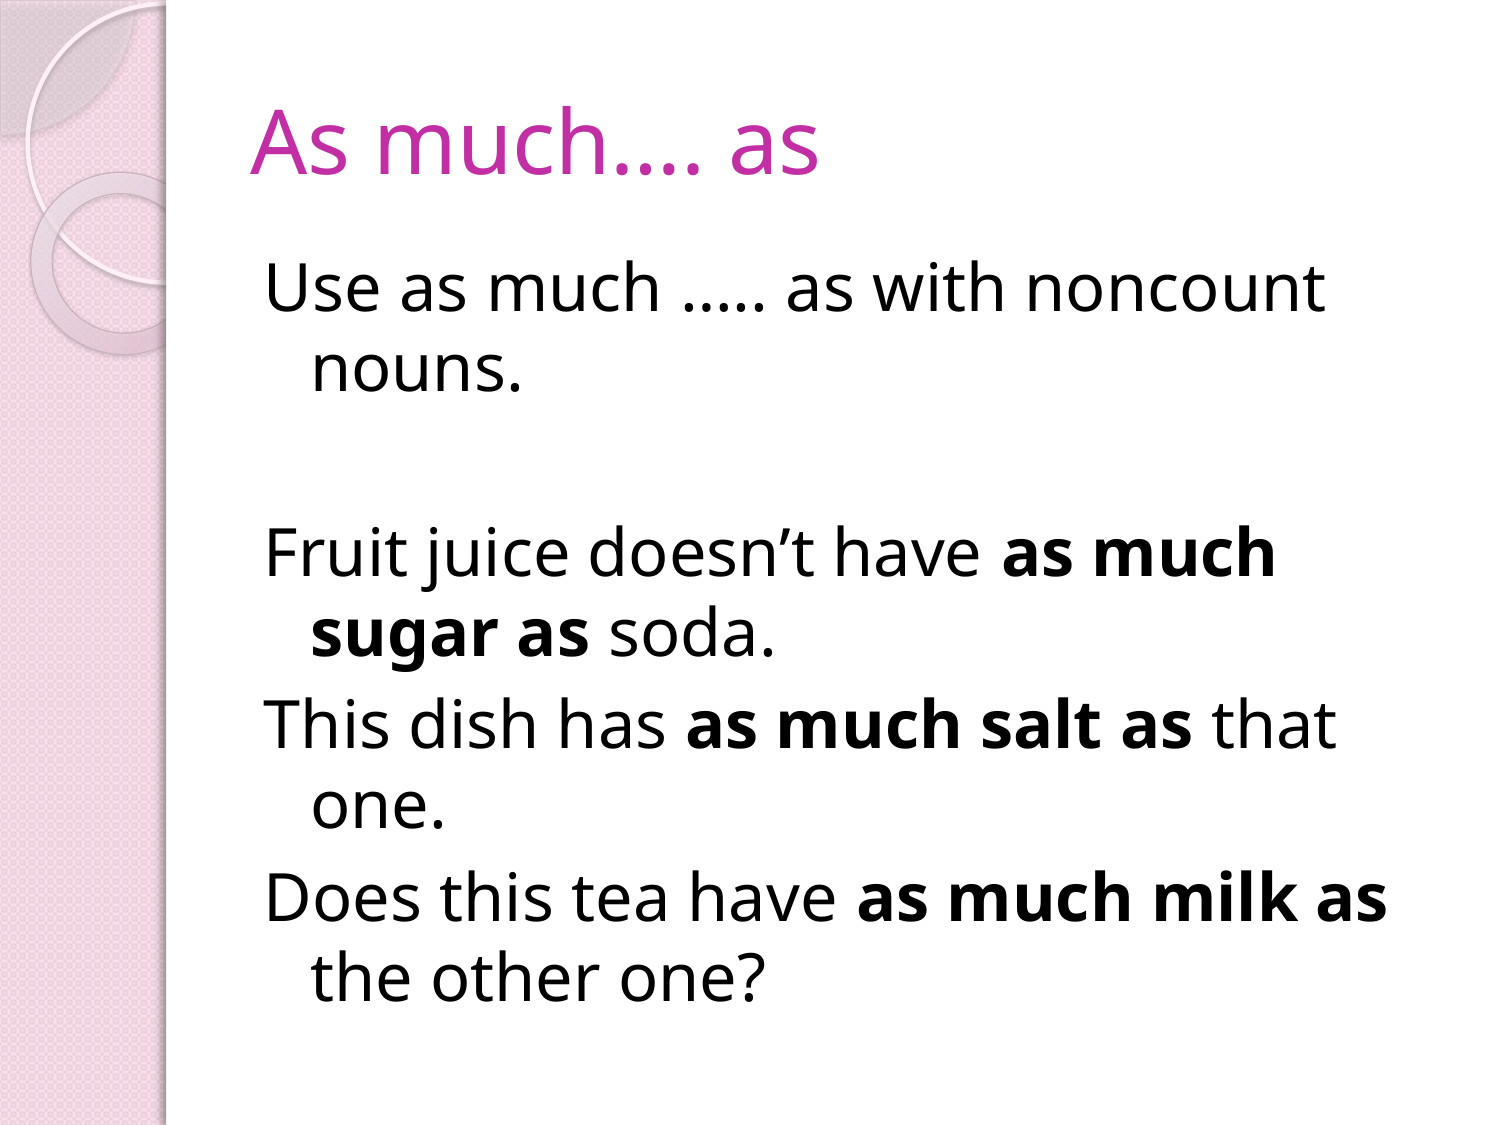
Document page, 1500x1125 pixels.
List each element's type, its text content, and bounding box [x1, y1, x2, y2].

title As much…. as [235, 45, 1466, 233]
list Use as much ….. as with noncount nouns. Fruit juice doesn’t have as much sugar as soda. This dish has as much salt as that one. Does this tea have as much milk as the other one? [235, 237, 1466, 1025]
